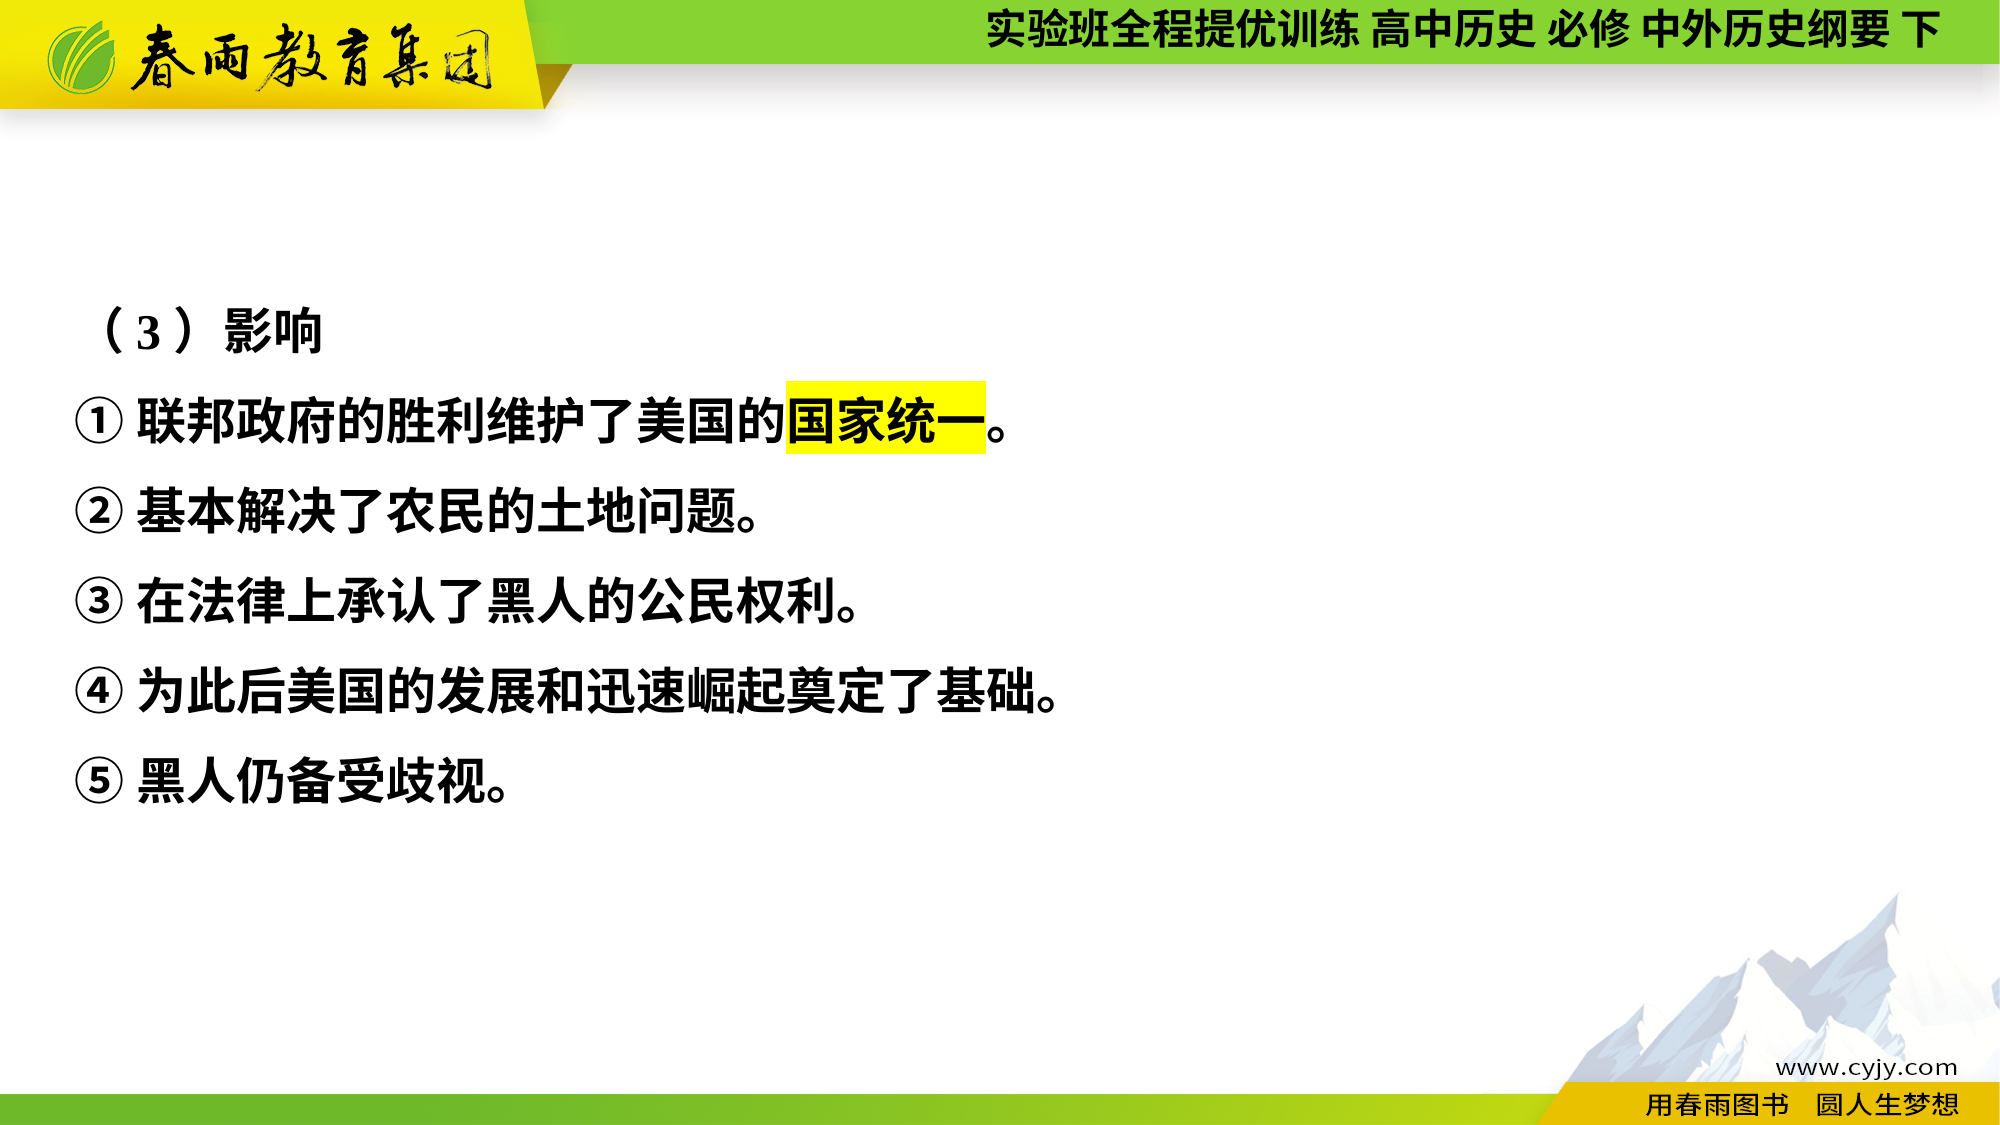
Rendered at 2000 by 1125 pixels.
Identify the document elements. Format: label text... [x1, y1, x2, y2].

picture [0, 0, 2000, 1125]
list （3）影响 ①联邦政府的胜利维护了美国的国家统一。 ②基本解决了农民的土地问题。 ③在法律上承认了黑人的公民权利。 ④为此后美国的发展和迅速崛起奠定了基础。 ⑤黑人仍备受歧视。 [59, 261, 1944, 811]
